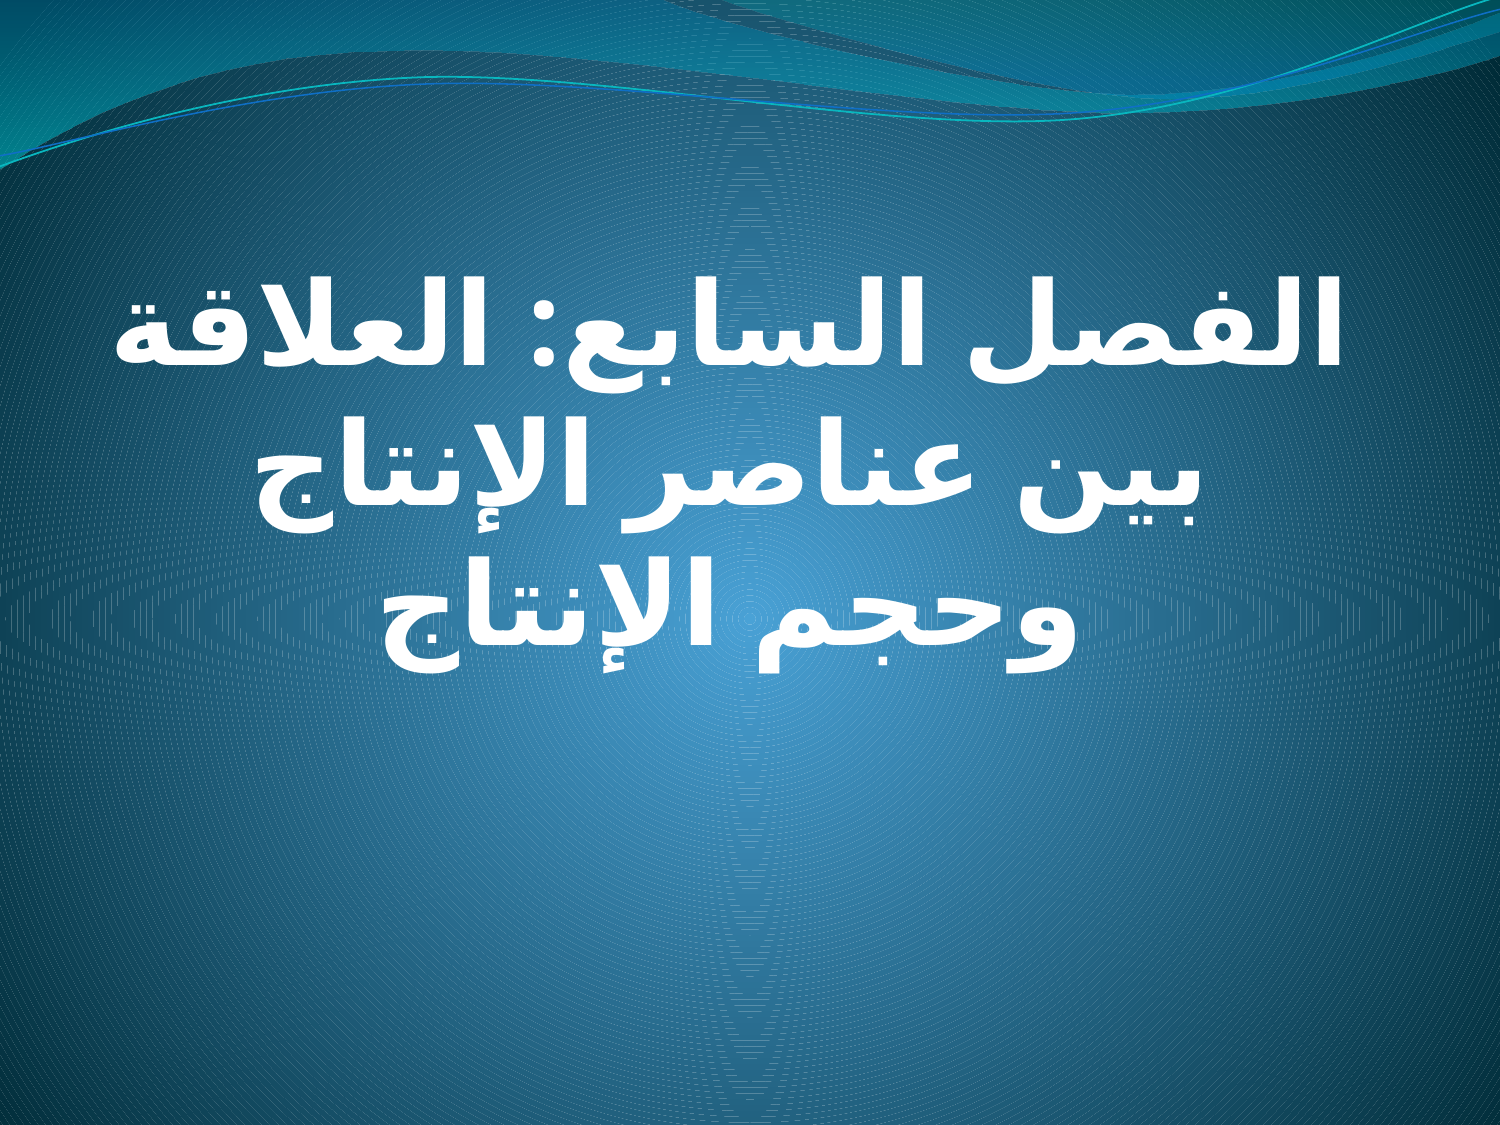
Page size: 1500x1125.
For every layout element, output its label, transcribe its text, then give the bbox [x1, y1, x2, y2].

title الفصل السابع: العلاقة بين عناصر الإنتاج وحجم الإنتاج [87, 368, 1376, 669]
